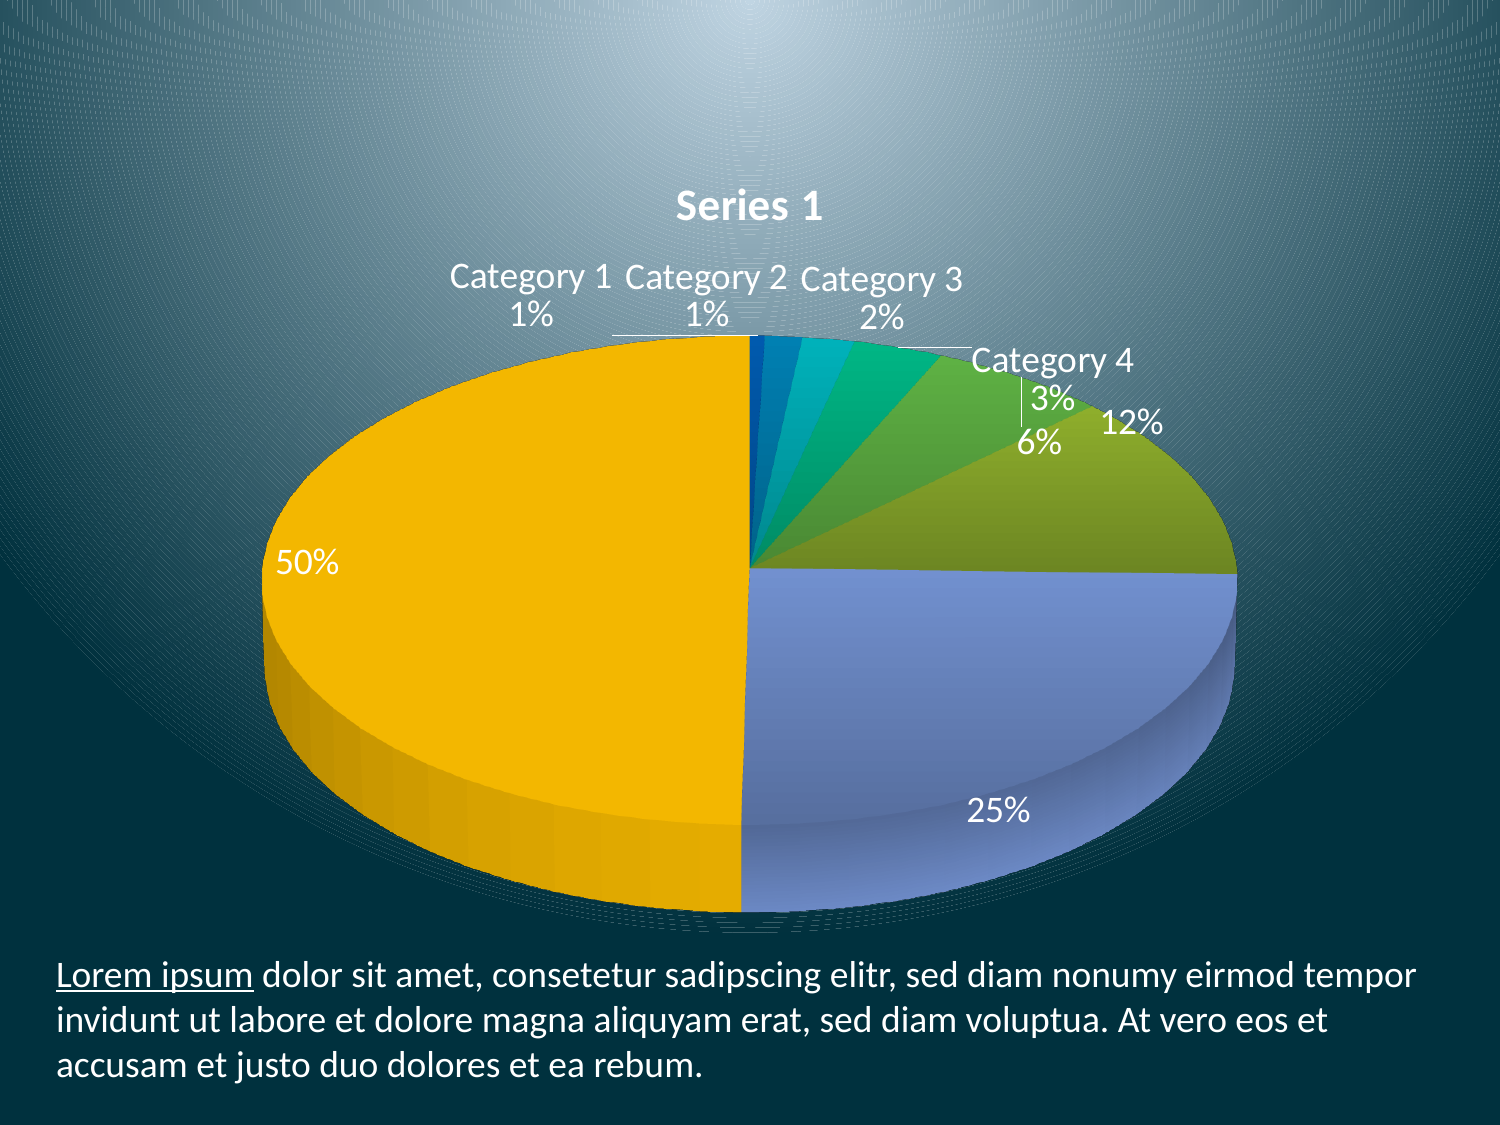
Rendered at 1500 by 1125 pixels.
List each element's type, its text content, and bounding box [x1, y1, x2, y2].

text_box Lorem ipsum dolor sit amet, consetetur sadipscing elitr, sed diam nonumy eirmod tempor invidunt ut labore et dolore magna aliquyam erat, sed diam voluptua. At vero eos et accusam et justo duo dolores et ea rebum. [41, 942, 1459, 1093]
chart [74, 148, 1426, 929]
